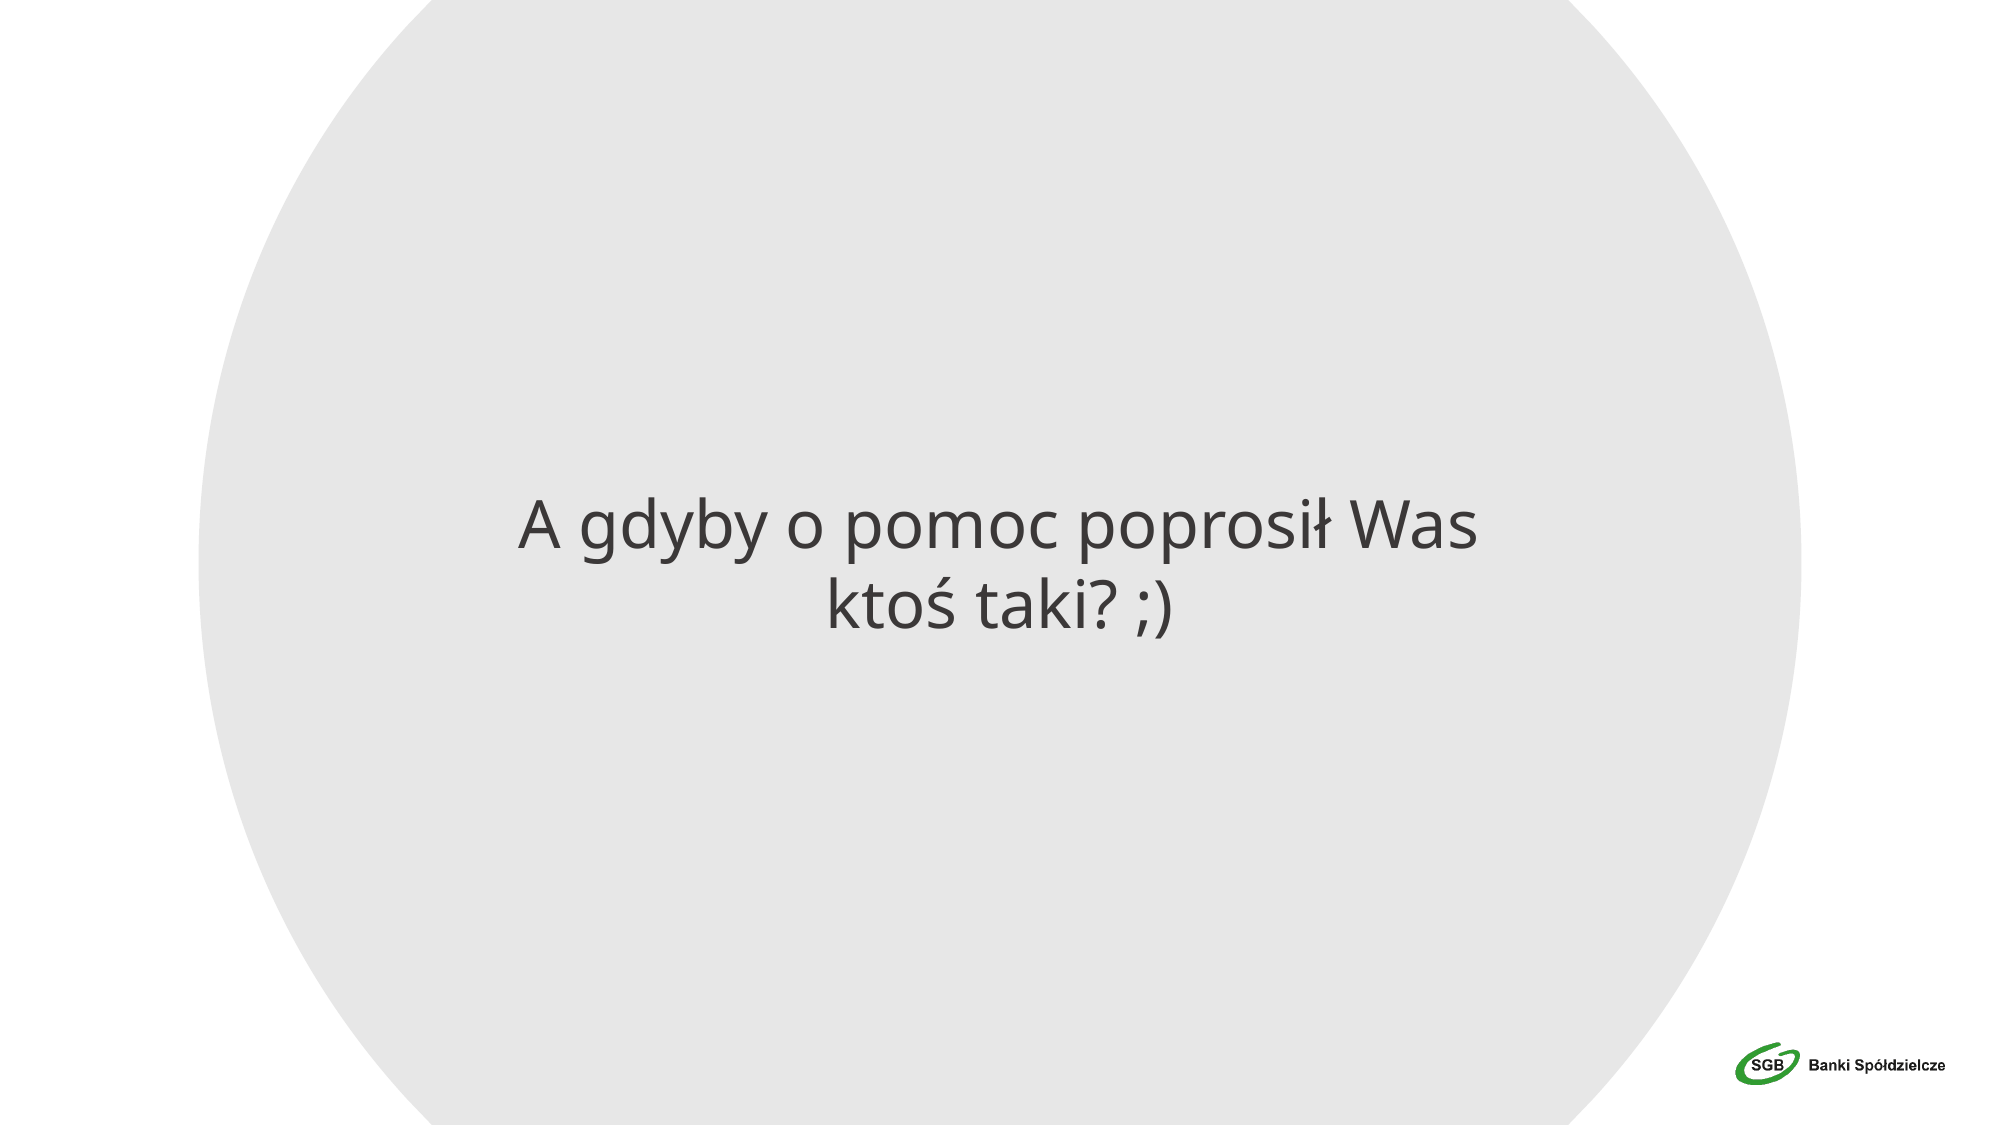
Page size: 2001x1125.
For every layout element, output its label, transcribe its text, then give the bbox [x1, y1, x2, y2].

text_box A gdyby o pomoc poprosił Was ktoś taki? ;) [456, 474, 1544, 649]
picture [1726, 1038, 1954, 1089]
text_box [197, 0, 1803, 1125]
